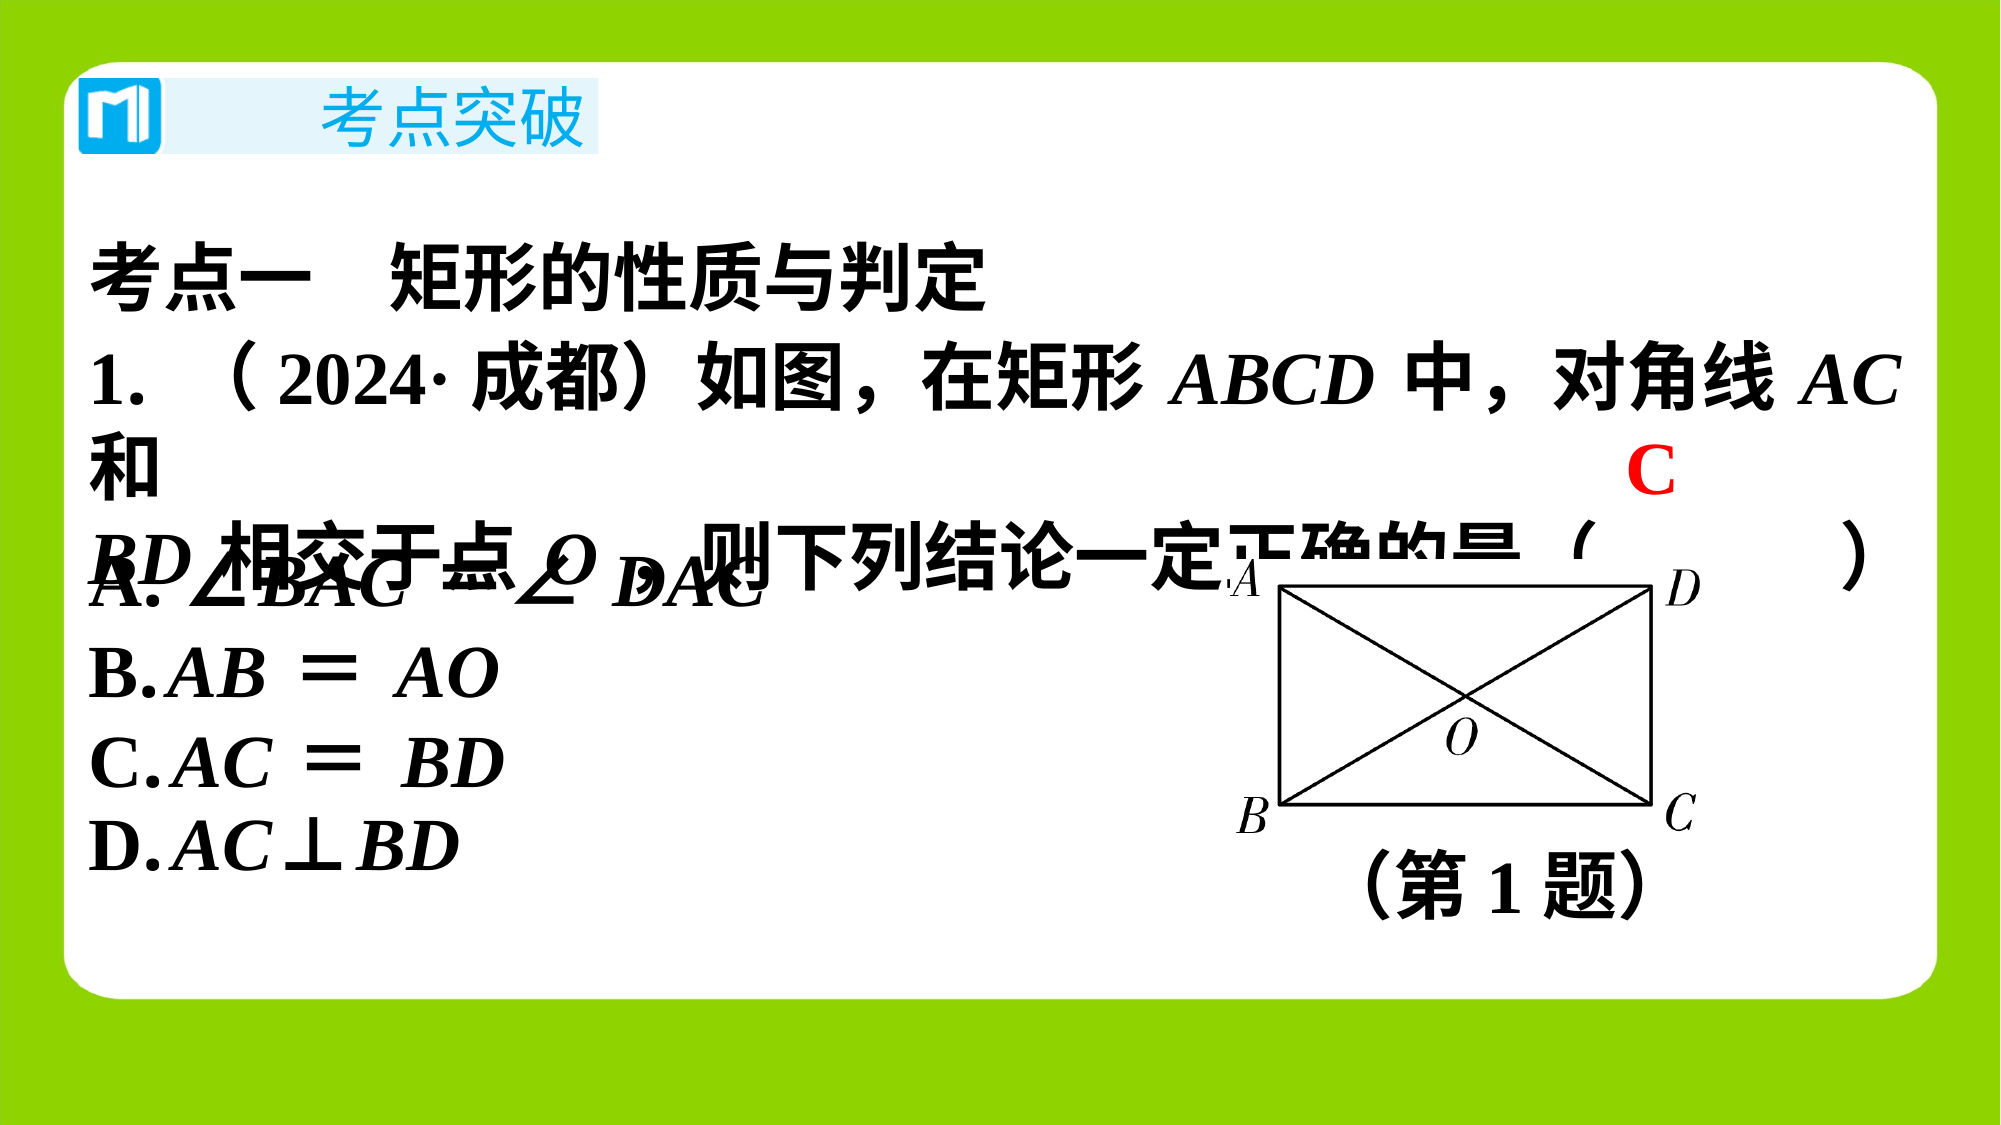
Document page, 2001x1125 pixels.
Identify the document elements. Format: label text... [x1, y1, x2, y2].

text_box C [1610, 412, 1694, 518]
text_box 1. （2024·成都）如图，在矩形ABCD中，对角线AC和 BD相交于点O，则下列结论一定正确的是（ C ） [88, 329, 1974, 512]
table_cell B. AB＝AO [89, 610, 870, 700]
text_box 考点一 矩形的性质与判定 [88, 230, 1020, 322]
table_cell D. AC⊥BD [89, 790, 870, 880]
table_header A. ∠BAC＝∠DAC [89, 520, 870, 610]
picture [0, 0, 2001, 1125]
table_cell C. AC＝BD [89, 700, 870, 790]
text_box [1230, 559, 1700, 930]
